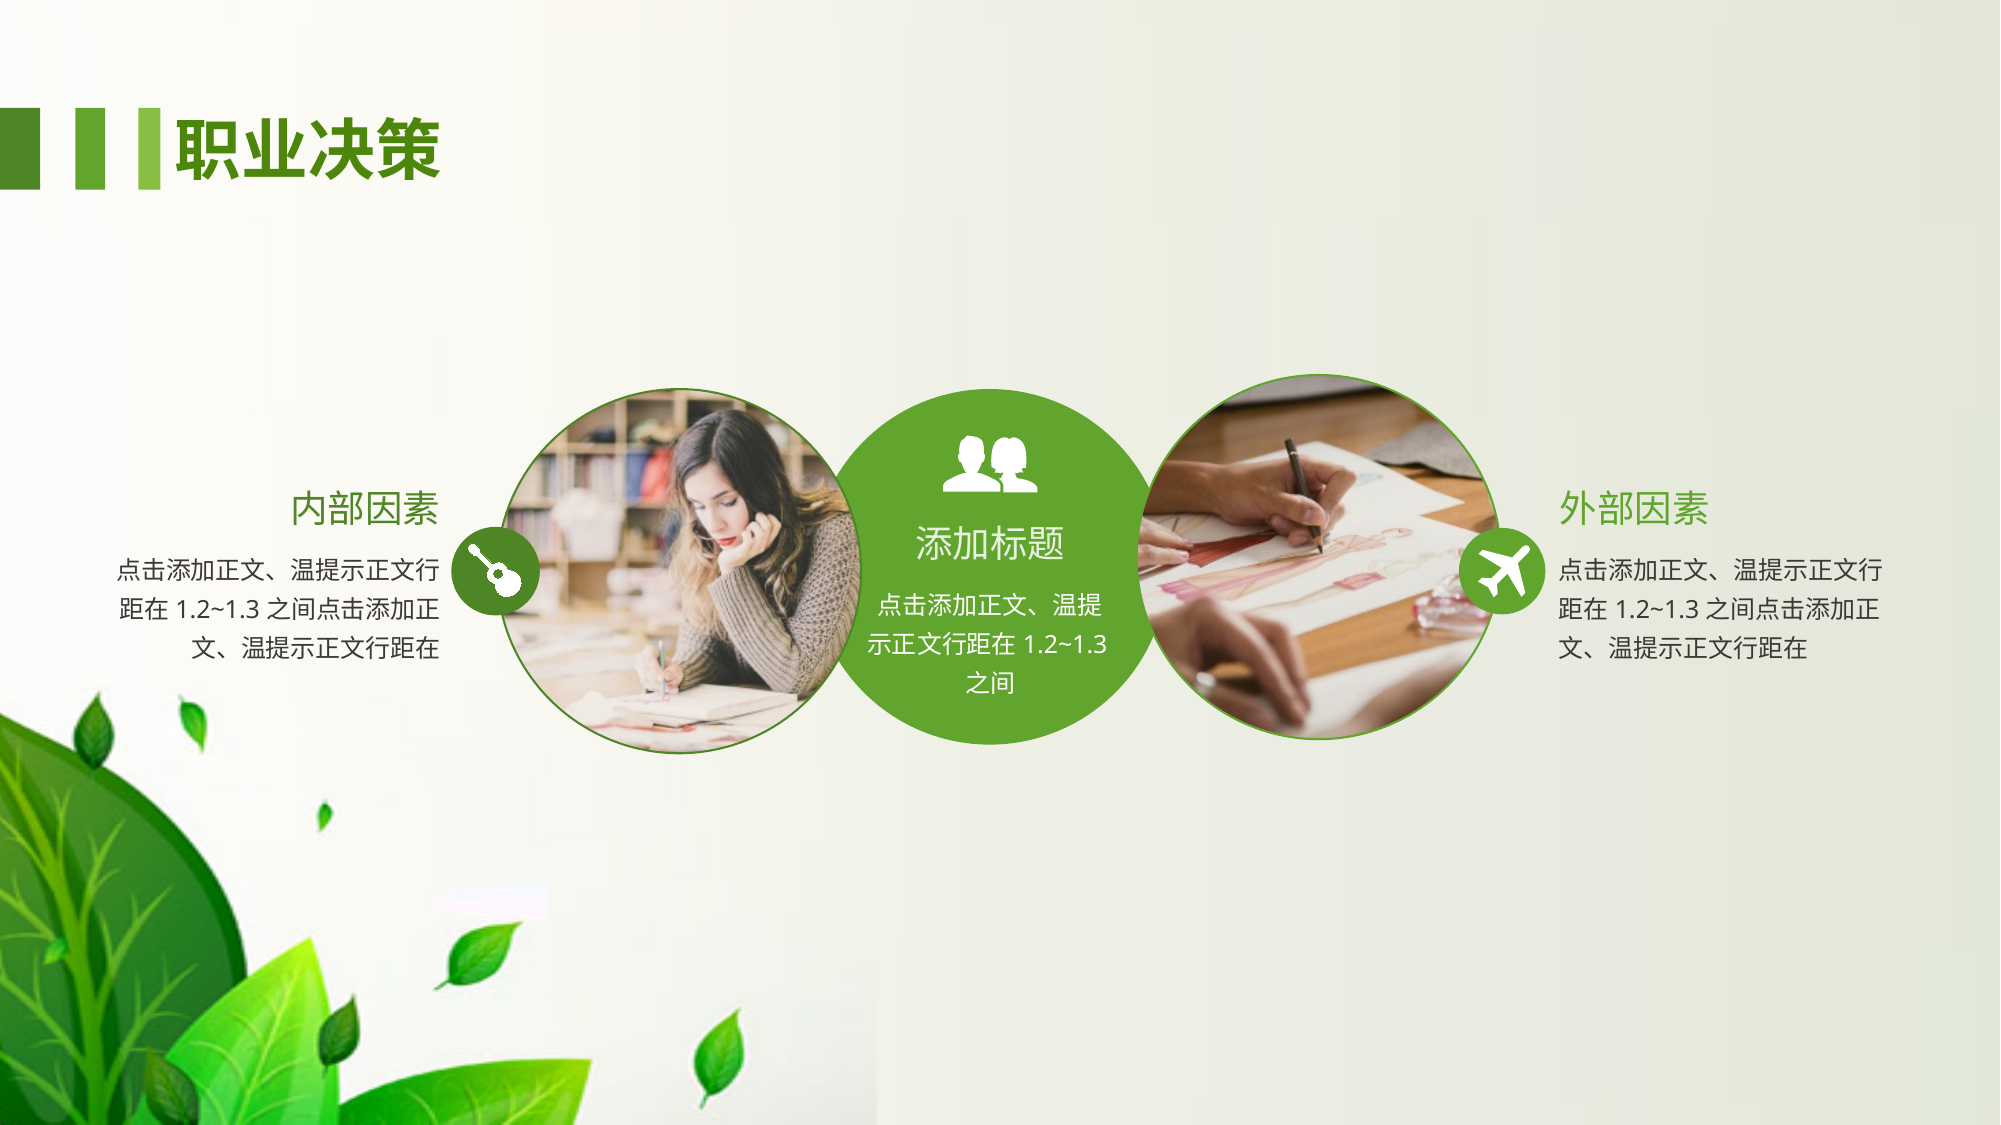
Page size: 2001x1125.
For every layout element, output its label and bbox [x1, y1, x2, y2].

text_box [811, 388, 1168, 745]
text_box [1136, 374, 1546, 740]
picture [0, 0, 2000, 1125]
text_box [452, 389, 861, 754]
text_box [1546, 477, 1909, 672]
text_box [91, 477, 456, 672]
